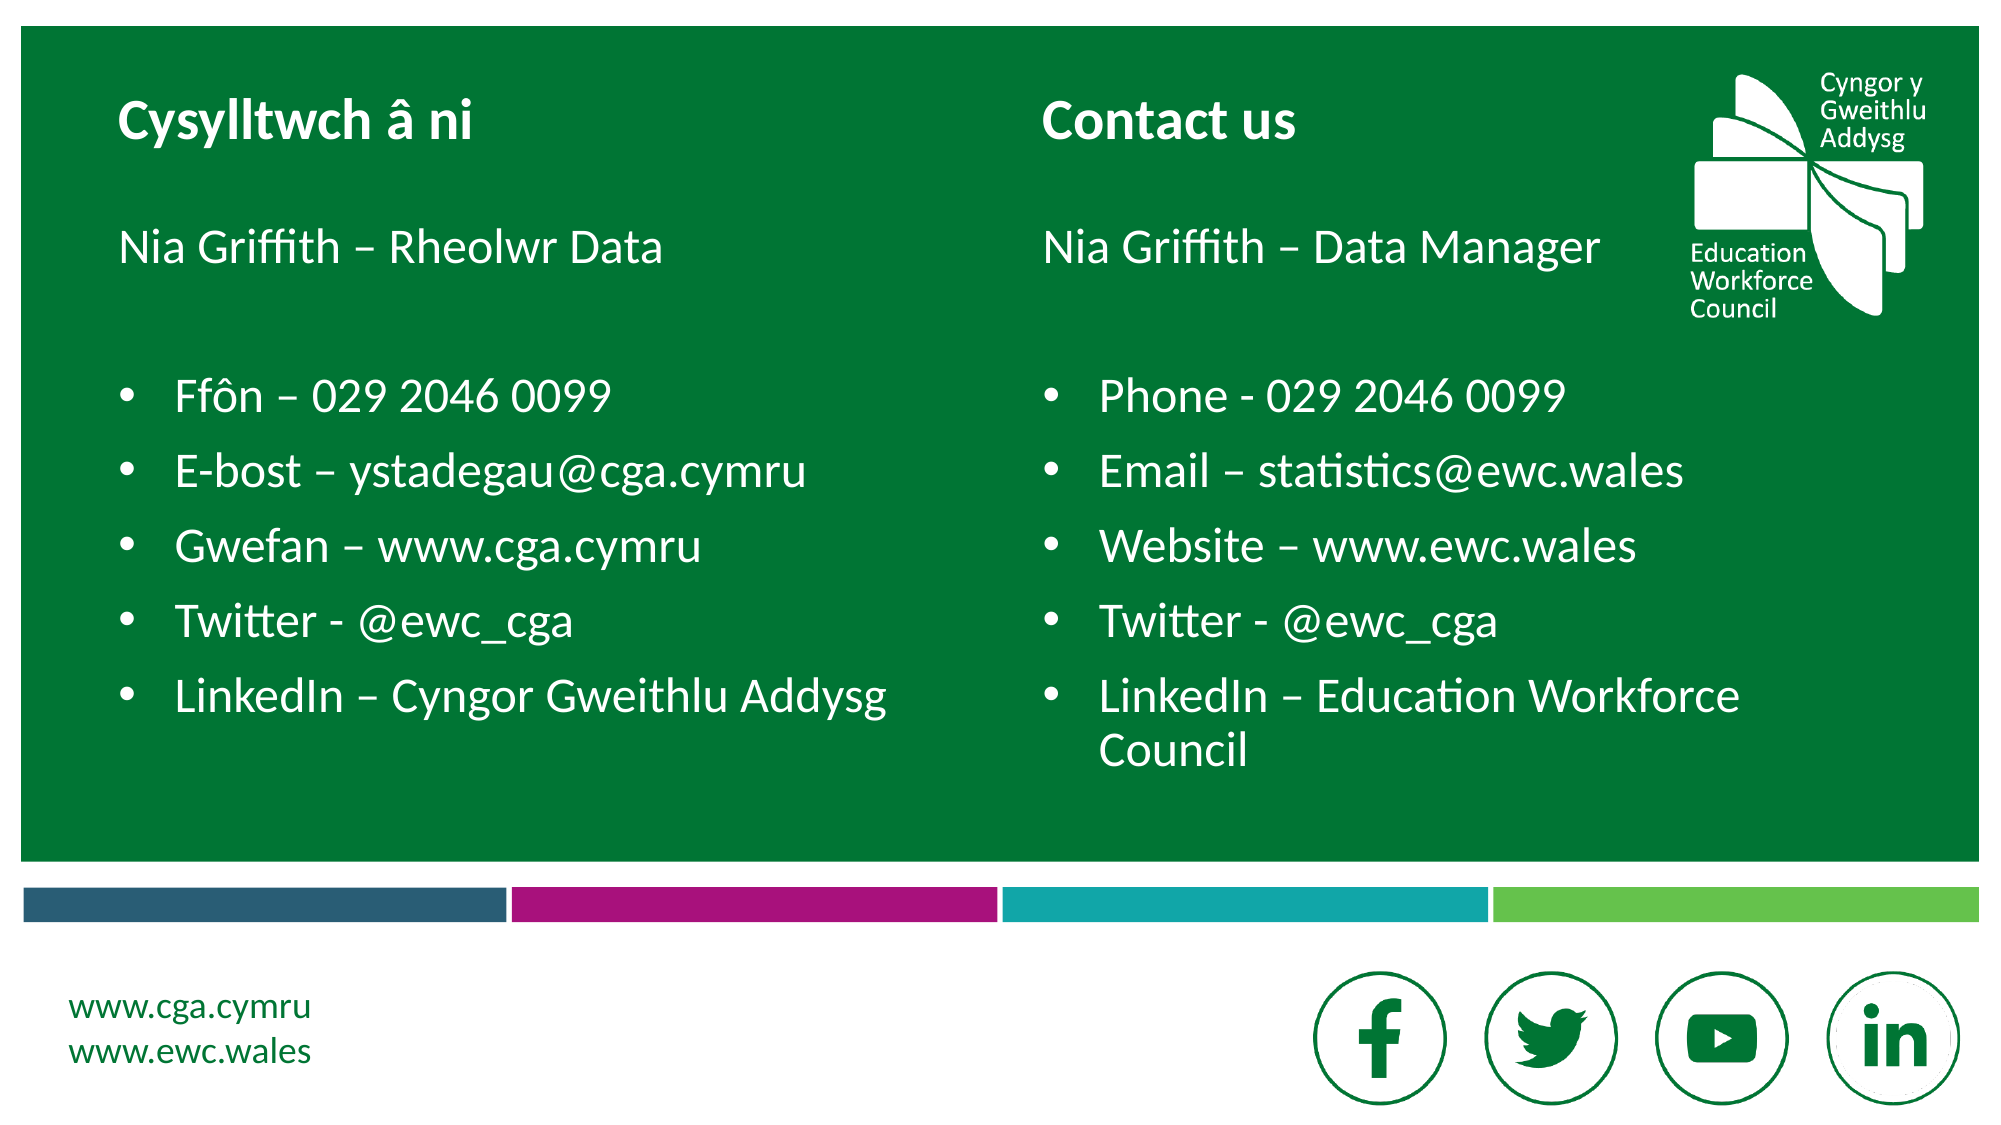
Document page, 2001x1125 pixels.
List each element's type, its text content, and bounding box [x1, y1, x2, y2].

list Nia Griffith – Data Manager Phone - 029 2046 0099 Email – statistics@ewc.wales Website – www.ewc.wales Twitter - @ewc_cga LinkedIn – Education Workforce Council [1027, 212, 1852, 821]
list Contact us [1027, 81, 1852, 187]
list Cysylltwch â ni [103, 81, 928, 187]
picture [1632, 26, 1979, 346]
list Nia Griffith – Rheolwr Data Ffôn – 029 2046 0099 E-bost – ystadegau@cga.cymru Gwefan – www.cga.cymru Twitter - @ewc_cga LinkedIn – Cyngor Gweithlu Addysg [103, 212, 928, 821]
picture [1272, 715, 2000, 1125]
